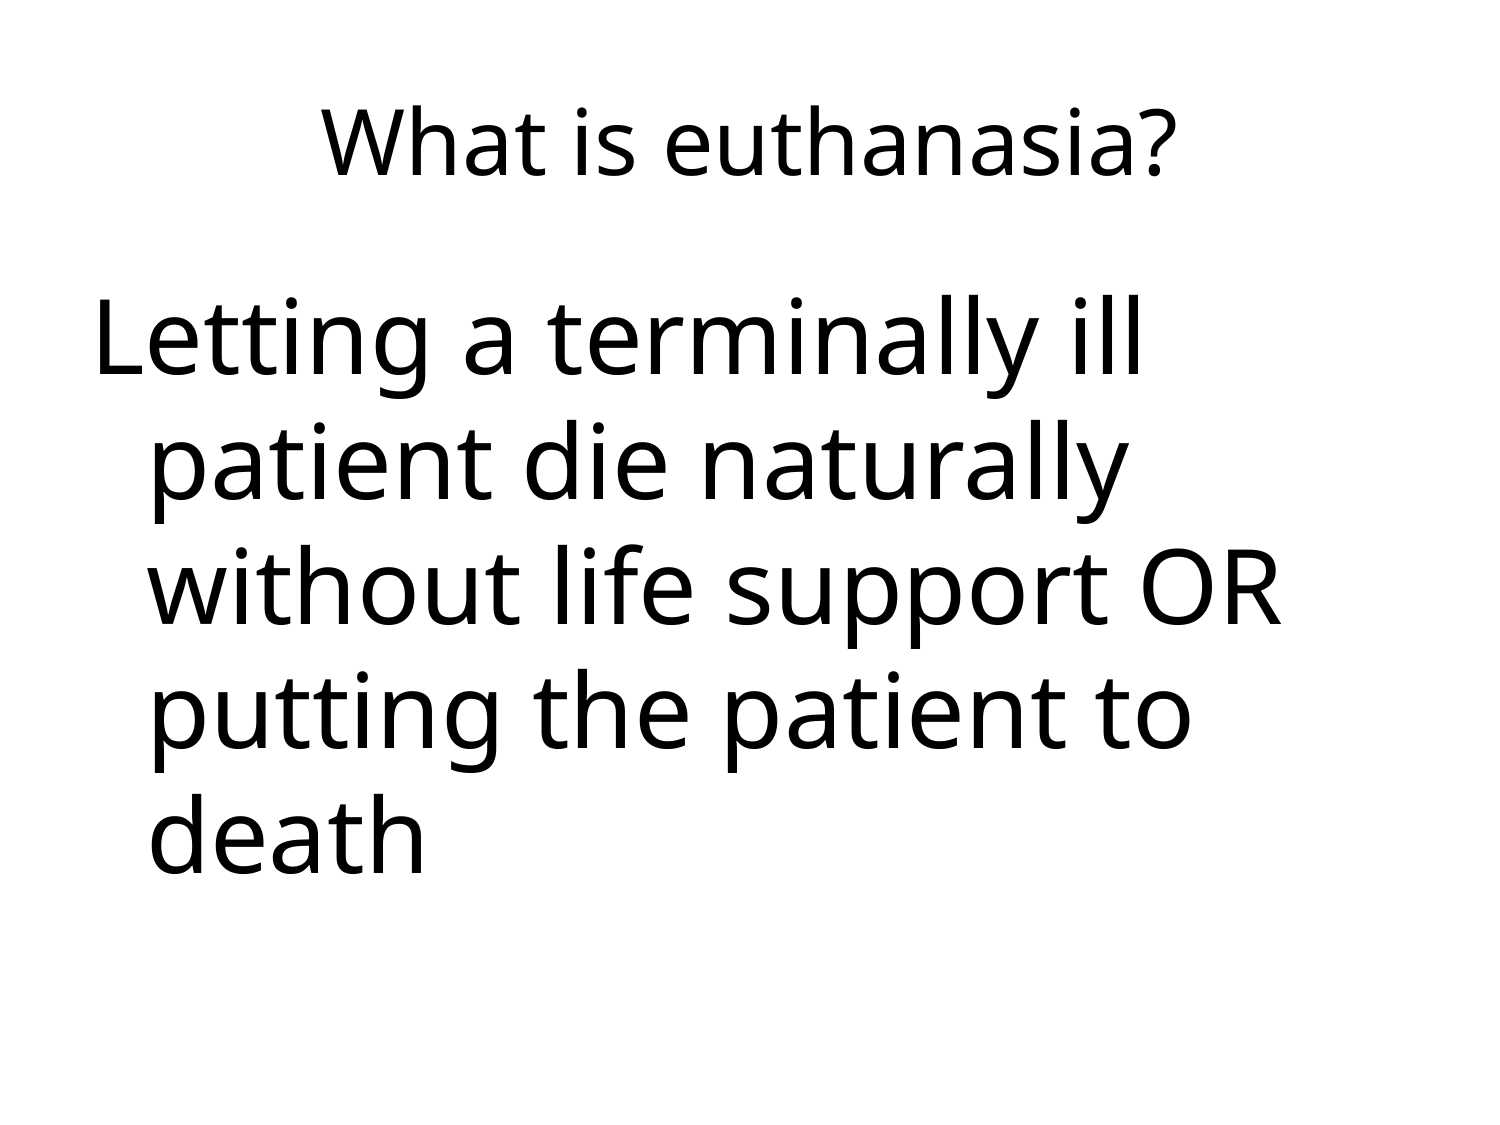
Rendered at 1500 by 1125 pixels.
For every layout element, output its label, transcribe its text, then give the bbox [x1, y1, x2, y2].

list Letting a terminally ill patient die naturally without life support OR putting the patient to death [75, 262, 1425, 1005]
title What is euthanasia? [75, 45, 1425, 233]
